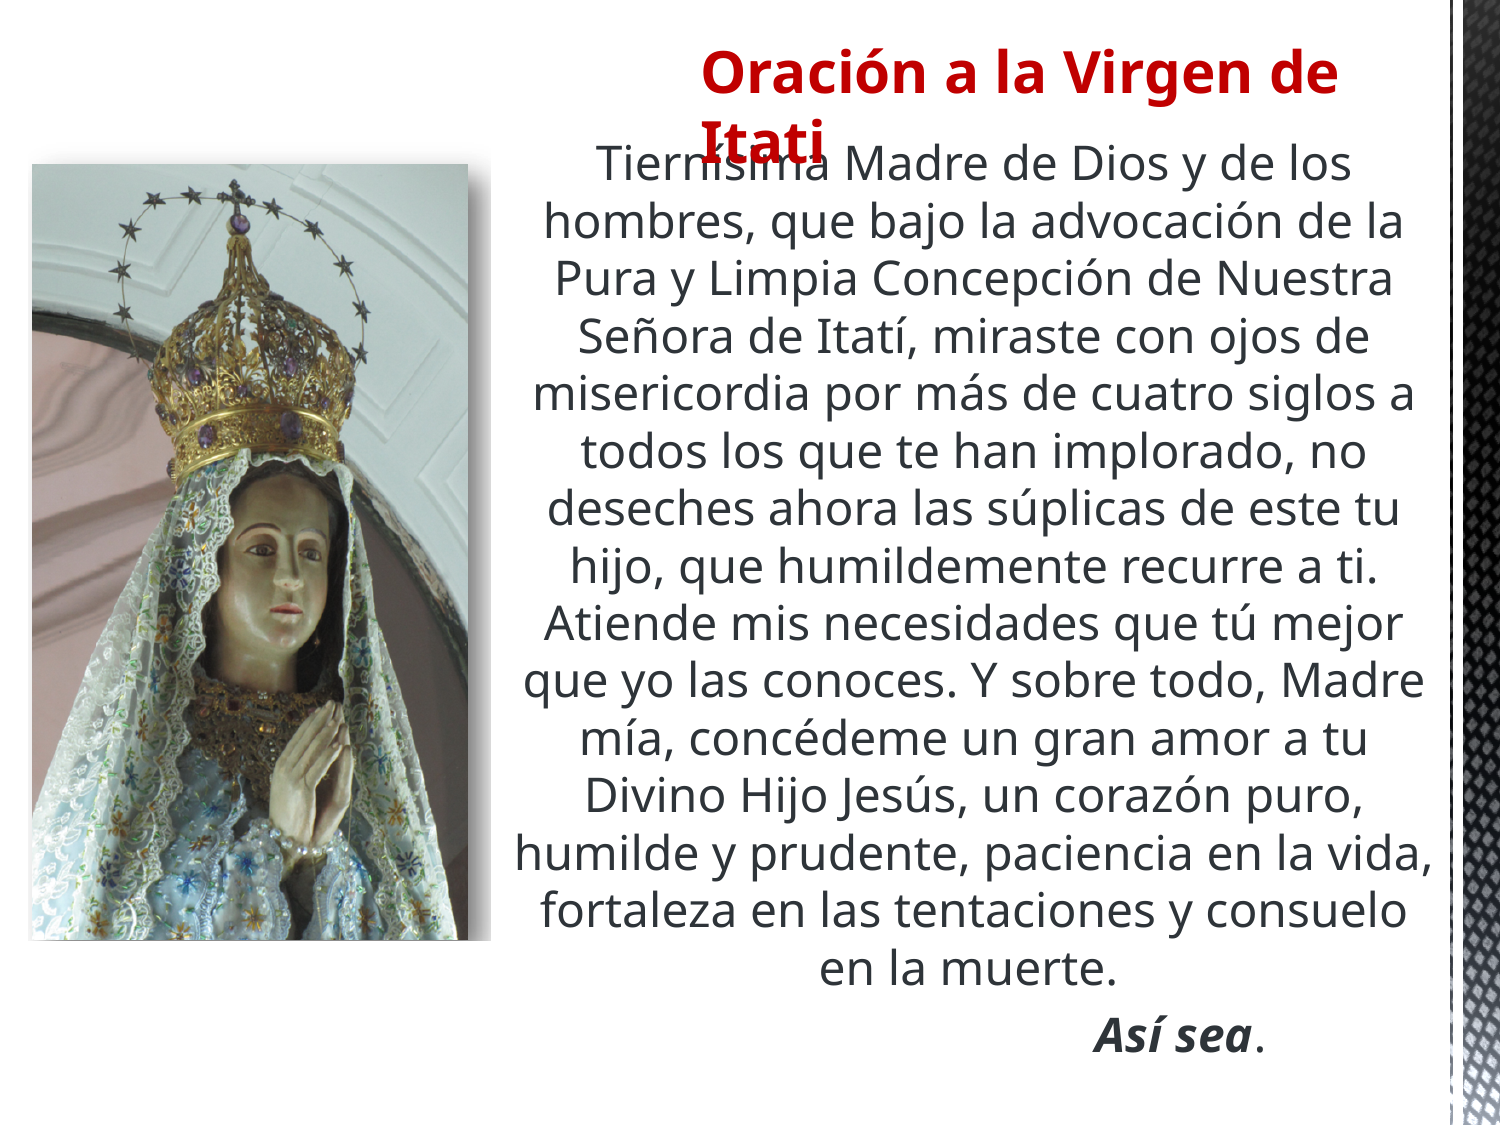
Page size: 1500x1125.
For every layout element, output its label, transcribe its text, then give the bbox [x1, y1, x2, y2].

list Tiernísima Madre de Dios y de los hombres, que bajo la advocación de la Pura y Limpia Concepción de Nuestra Señora de Itatí, miraste con ojos de misericordia por más de cuatro siglos a todos los que te han implorado, no deseches ahora las súplicas de este tu hijo, que humildemente recurre a ti. Atiende mis necesidades que tú mejor que yo las conoces. Y sobre todo, Madre mía, concédeme un gran amor a tu Divino Hijo Jesús, un corazón puro, humilde y prudente, paciencia en la vida, fortaleza en las tentaciones y consuelo en la muerte. Así sea. Guía: Tierna Madre de Itatí. Todos: Ruega por nosotros [490, 125, 1459, 1047]
picture [1447, 0, 1500, 1125]
text_box Oración a la Virgen de Itati [685, 27, 1424, 183]
picture [27, 136, 492, 941]
